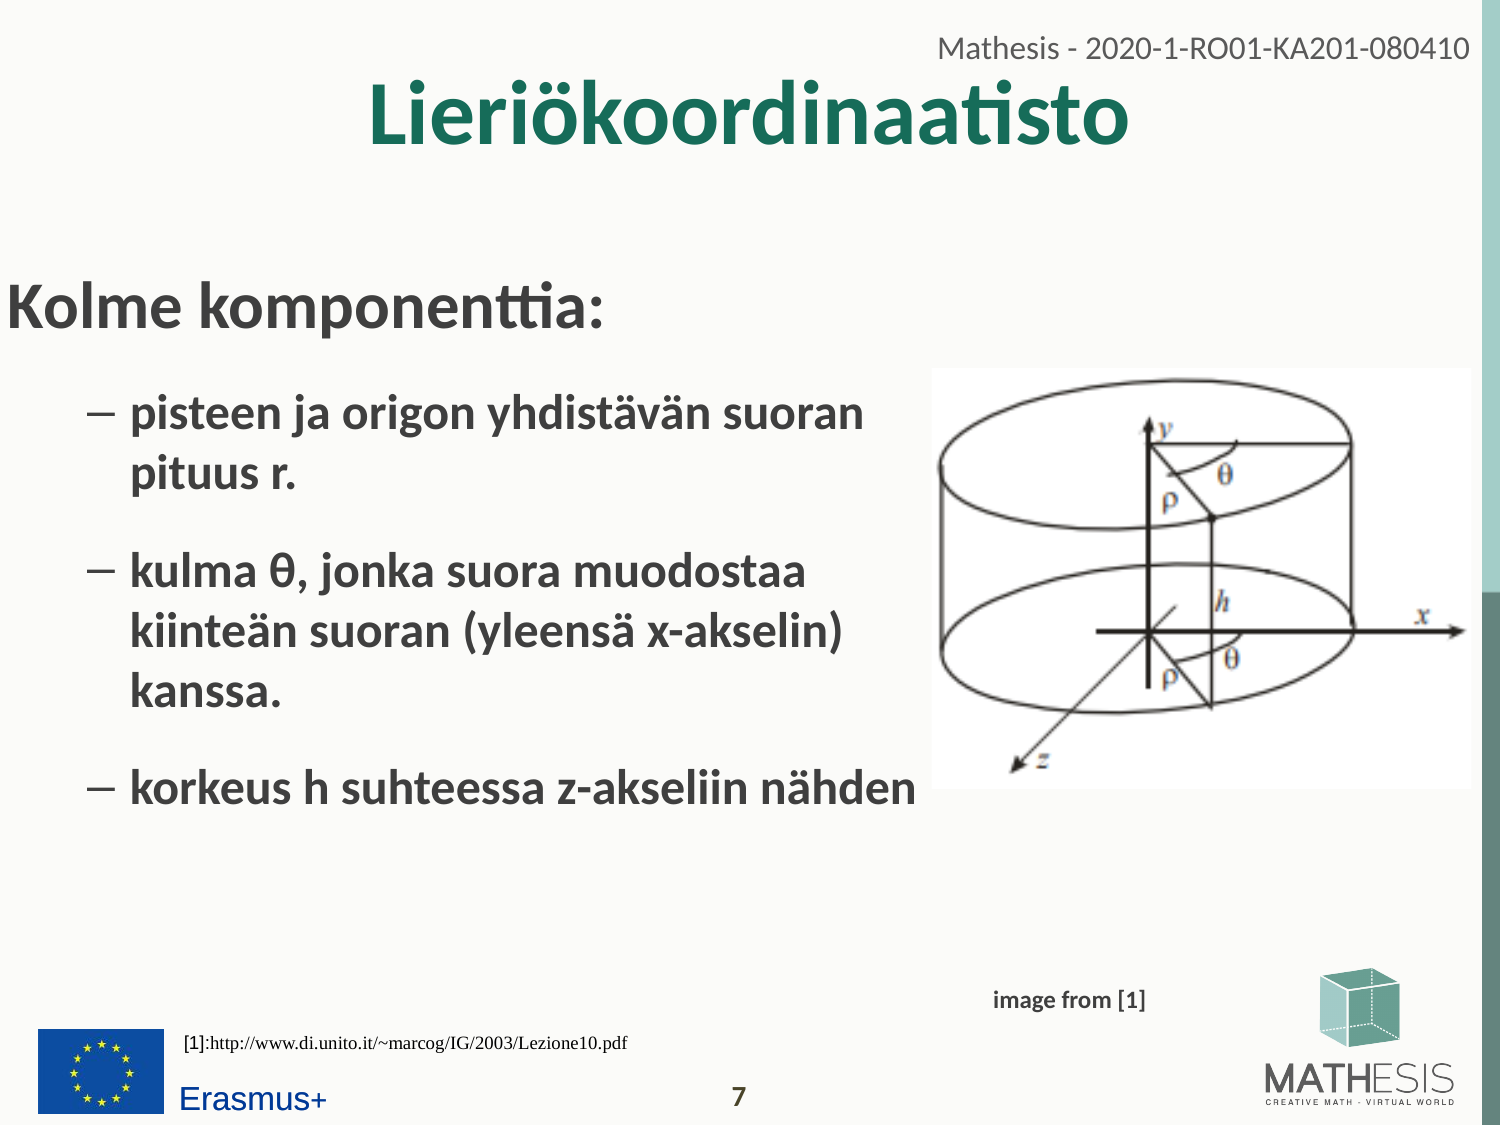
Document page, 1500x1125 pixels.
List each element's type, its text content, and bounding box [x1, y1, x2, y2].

picture [38, 1029, 164, 1114]
title Lieriökoordinaatisto [75, 45, 1425, 233]
text_box [1]:http://www.di.unito.it/~marcog/IG/2003/Lezione10.pdf [168, 1019, 711, 1065]
picture [931, 367, 1472, 789]
list Kolme komponenttia: pisteen ja origon yhdistävän suoran pituus r. kulma θ, jonka suora muodostaa kiinteän suoran (yleensä x-akselin) kanssa. korkeus h suhteessa z-akseliin nähden [0, 254, 979, 998]
text_box image from [1] [978, 968, 1272, 1029]
